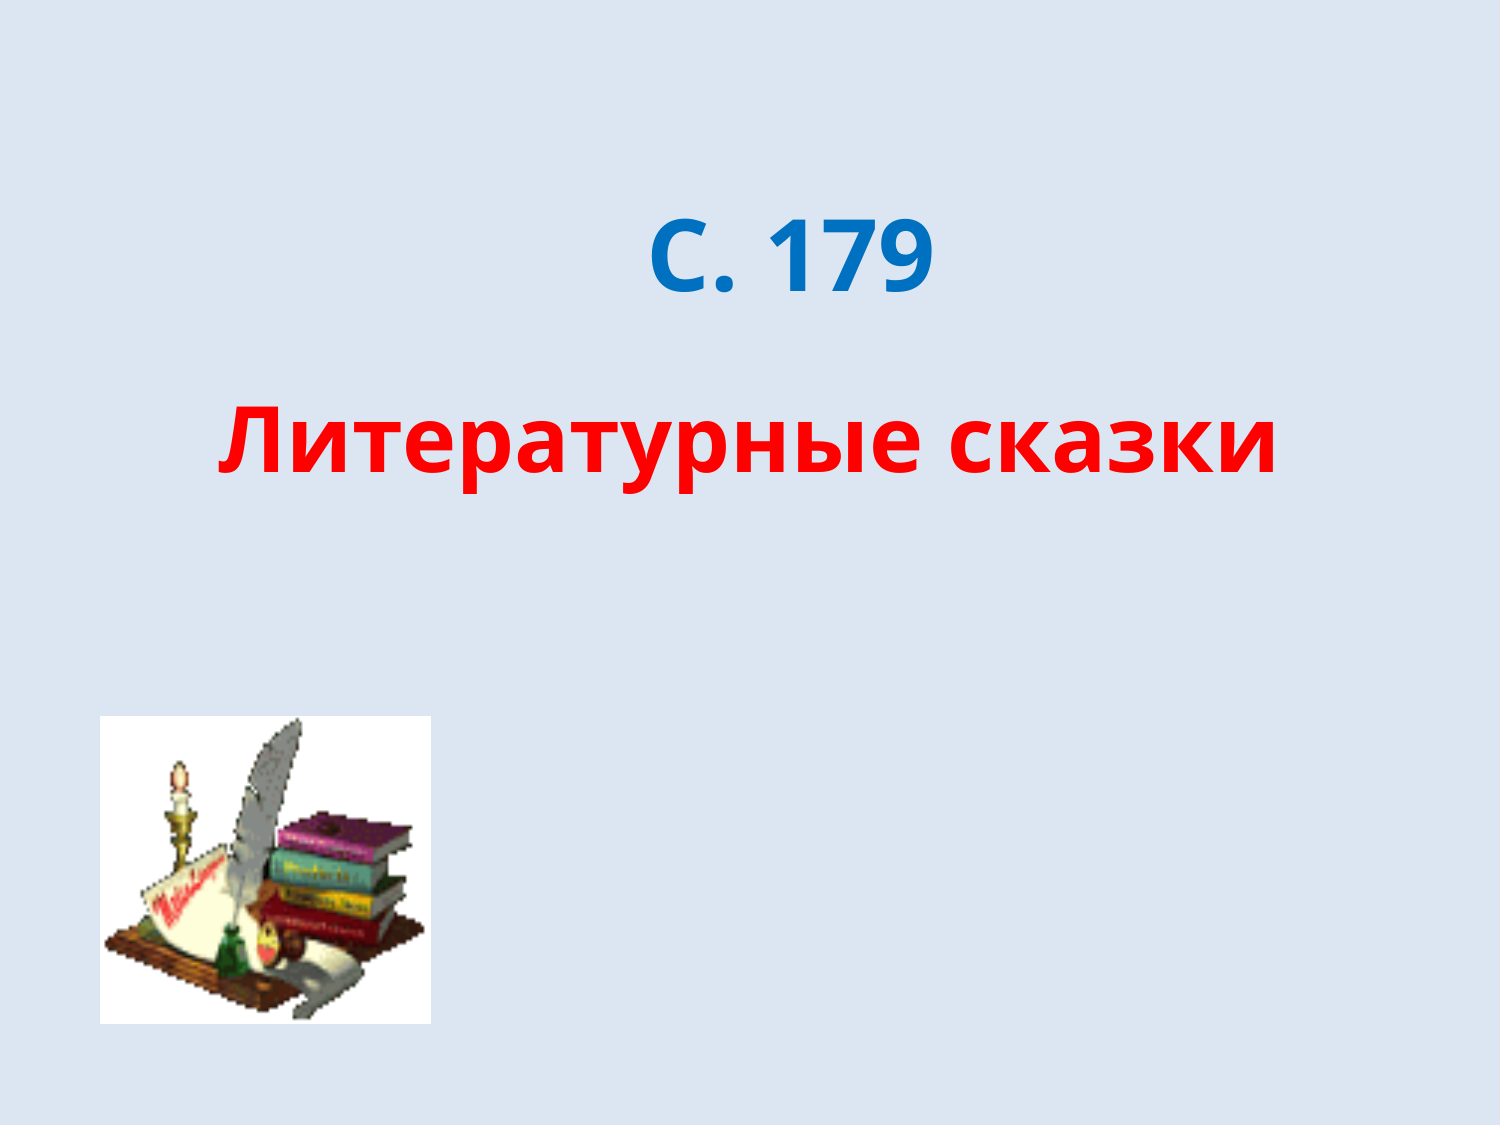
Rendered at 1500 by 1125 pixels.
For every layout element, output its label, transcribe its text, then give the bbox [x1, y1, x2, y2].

picture [99, 715, 432, 1024]
text_box С. 179 [513, 184, 1069, 320]
text_box Литературные сказки [88, 373, 1412, 499]
